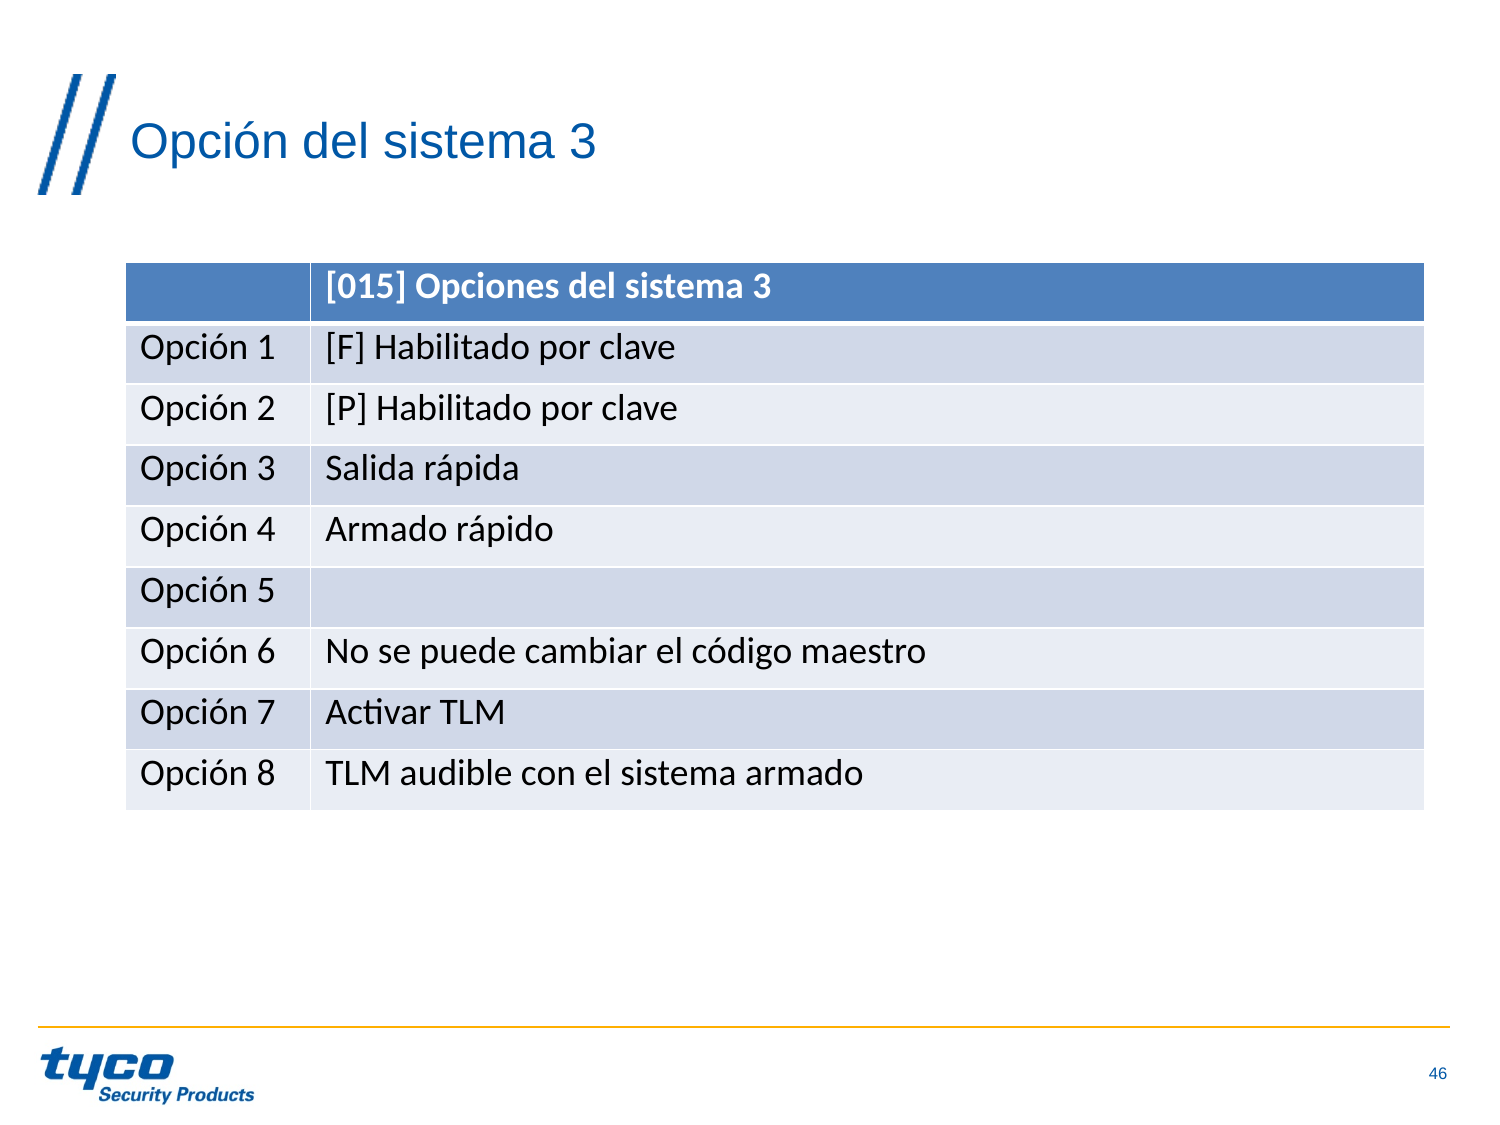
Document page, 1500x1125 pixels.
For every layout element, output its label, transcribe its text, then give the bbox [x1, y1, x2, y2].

picture [37, 74, 115, 195]
table_cell Opción 5 [126, 568, 310, 627]
table_cell No se puede cambiar el código maestro [311, 629, 1424, 688]
table_cell Activar TLM [311, 690, 1424, 749]
table_cell Opción 8 [126, 750, 310, 810]
table_cell Opción 4 [126, 507, 310, 566]
table_cell [F] Habilitado por clave [311, 326, 1424, 383]
text_box [97, 1061, 228, 1091]
table_cell TLM audible con el sistema armado [311, 750, 1424, 810]
table_cell Opción 3 [126, 446, 310, 505]
title Opción del sistema 3 [115, 44, 1426, 233]
table_cell Armado rápido [311, 507, 1424, 566]
picture [34, 1040, 260, 1107]
slide_number 46 [1387, 1042, 1463, 1103]
table_cell Opción 6 [126, 629, 310, 688]
table_cell Opción 7 [126, 690, 310, 749]
table_header [126, 263, 310, 321]
table_cell [P] Habilitado por clave [311, 385, 1424, 444]
table_cell Opción 1 [126, 326, 310, 383]
table_cell Salida rápida [311, 446, 1424, 505]
table_cell Opción 2 [126, 385, 310, 444]
table_header [015] Opciones del sistema 3 [311, 263, 1424, 321]
table_cell [311, 568, 1424, 627]
